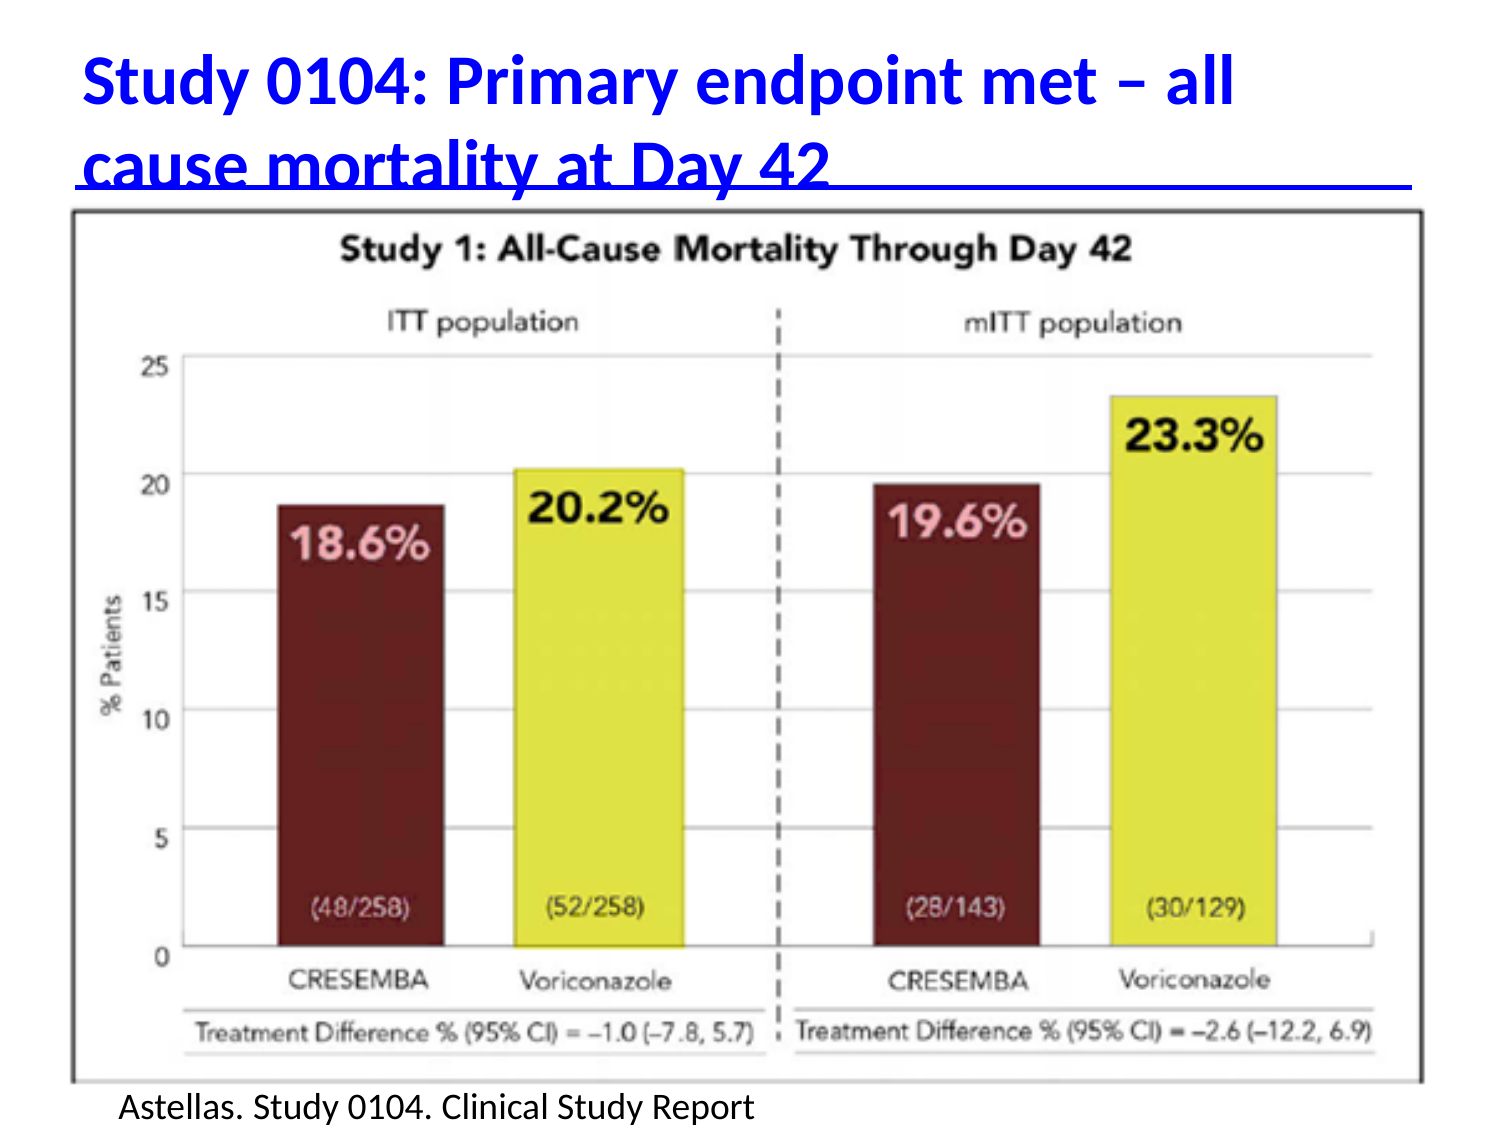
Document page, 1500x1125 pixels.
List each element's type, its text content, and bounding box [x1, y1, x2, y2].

picture [29, 187, 1455, 1092]
title Study 0104: Primary endpoint met – all cause mortality at Day 42 [67, 24, 1417, 185]
text_box Astellas. Study 0104. Clinical Study Report [103, 1103, 780, 1125]
